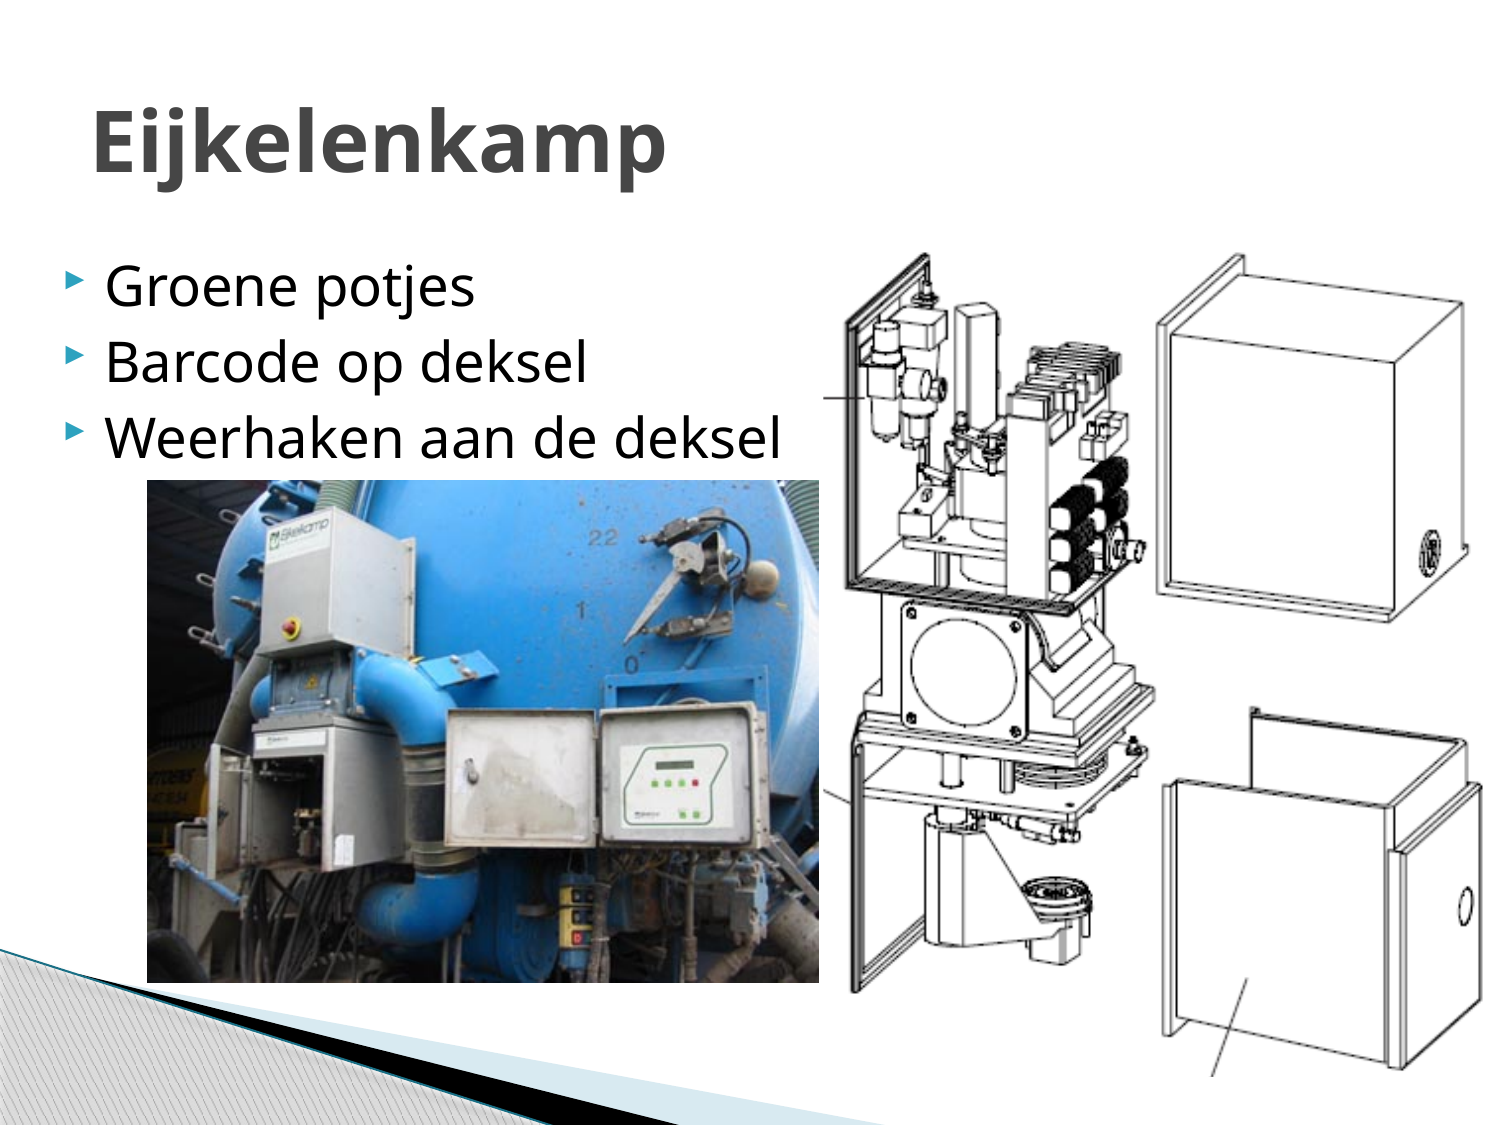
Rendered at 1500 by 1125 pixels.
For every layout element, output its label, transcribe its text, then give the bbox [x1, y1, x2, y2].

picture [823, 238, 1497, 1077]
list Groene potjes Barcode op deksel Weerhaken aan de deksel [29, 243, 818, 986]
picture [147, 480, 819, 983]
title Eijkelenkamp [75, 45, 1425, 233]
